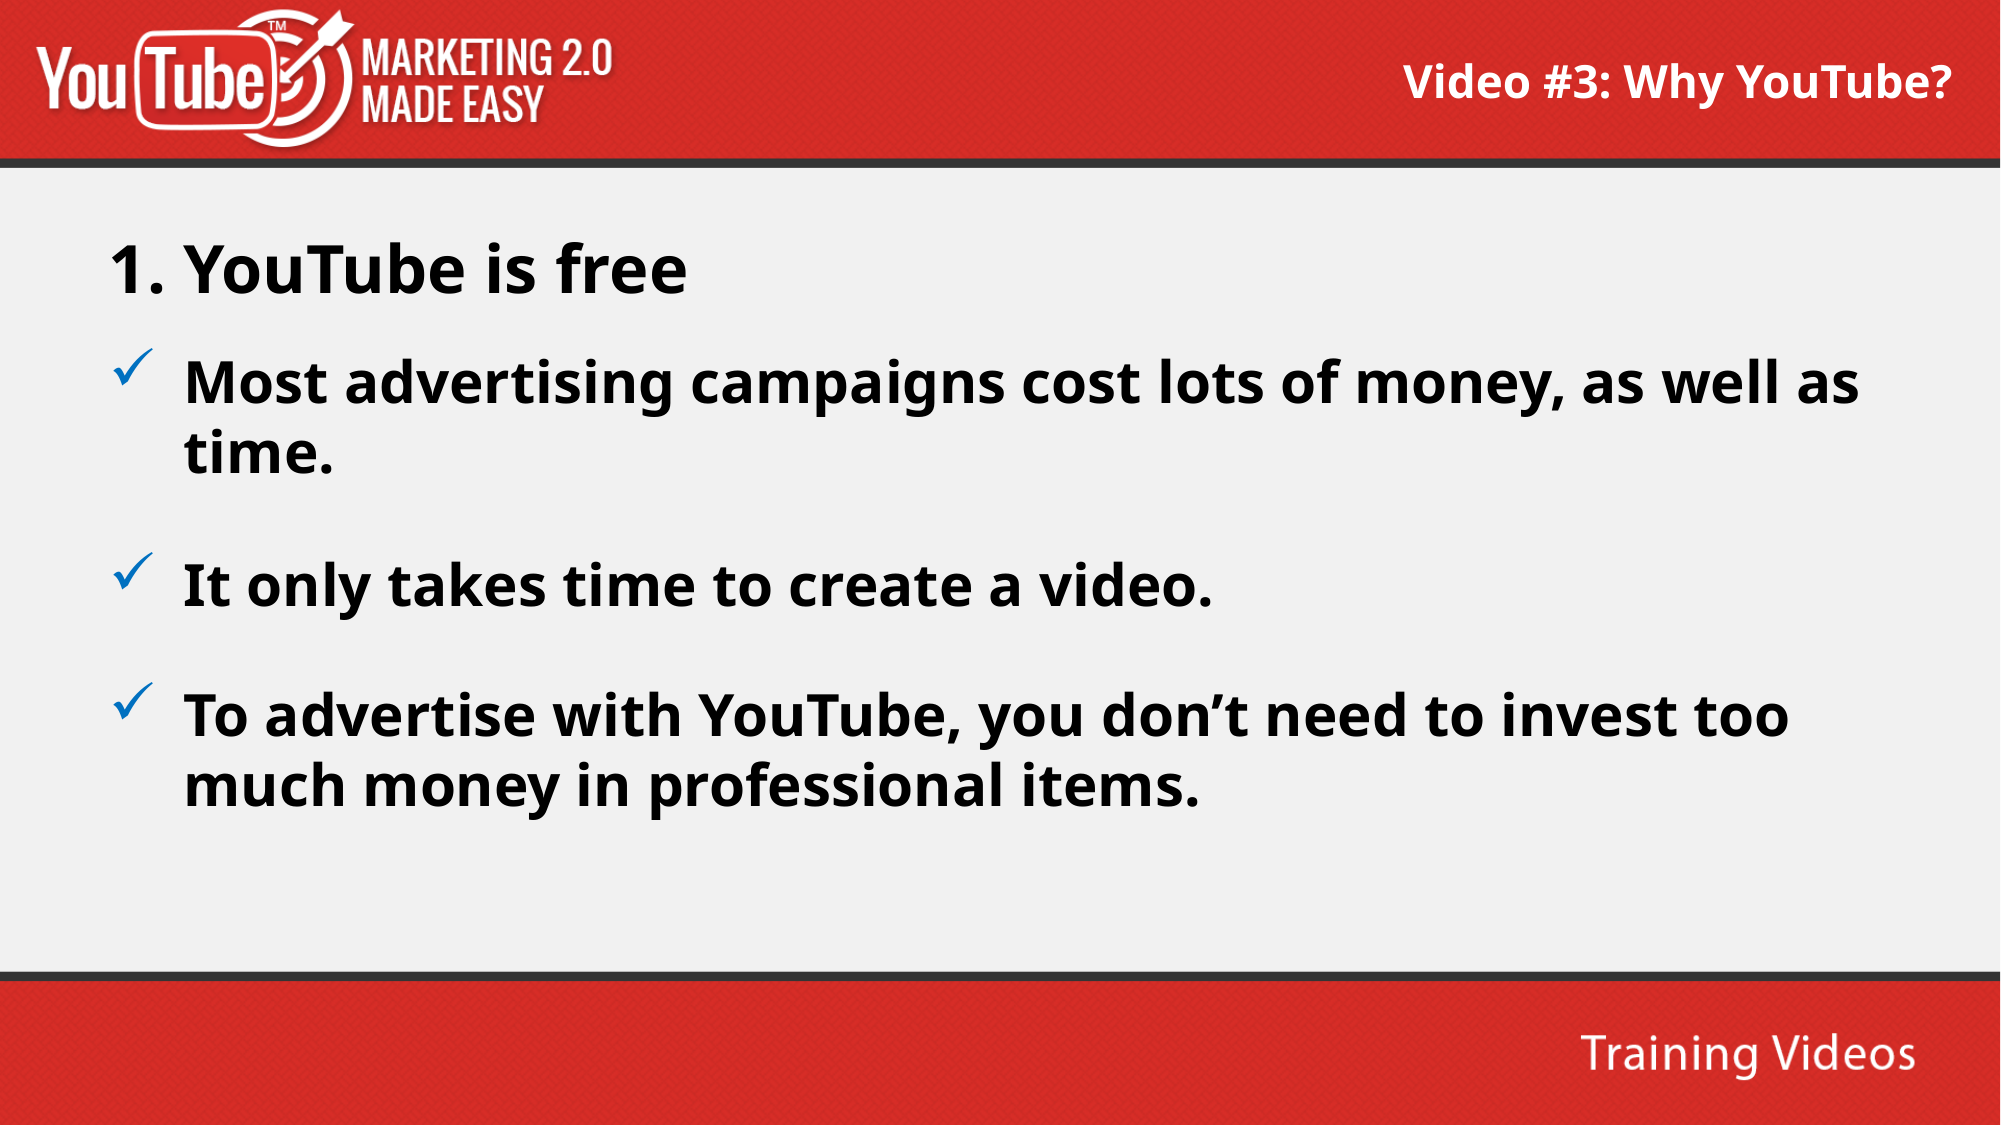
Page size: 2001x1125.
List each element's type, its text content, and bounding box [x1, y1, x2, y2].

text_box 1. YouTube is free [94, 219, 1949, 314]
picture [0, 0, 2001, 1125]
text_box Video #3: Why YouTube? [1388, 45, 1999, 116]
text_box Most advertising campaigns cost lots of money, as well as time. [93, 337, 1947, 493]
text_box It only takes time to create a video. [93, 541, 1947, 626]
text_box To advertise with YouTube, you don’t need to invest too much money in professional items. [93, 671, 1889, 826]
